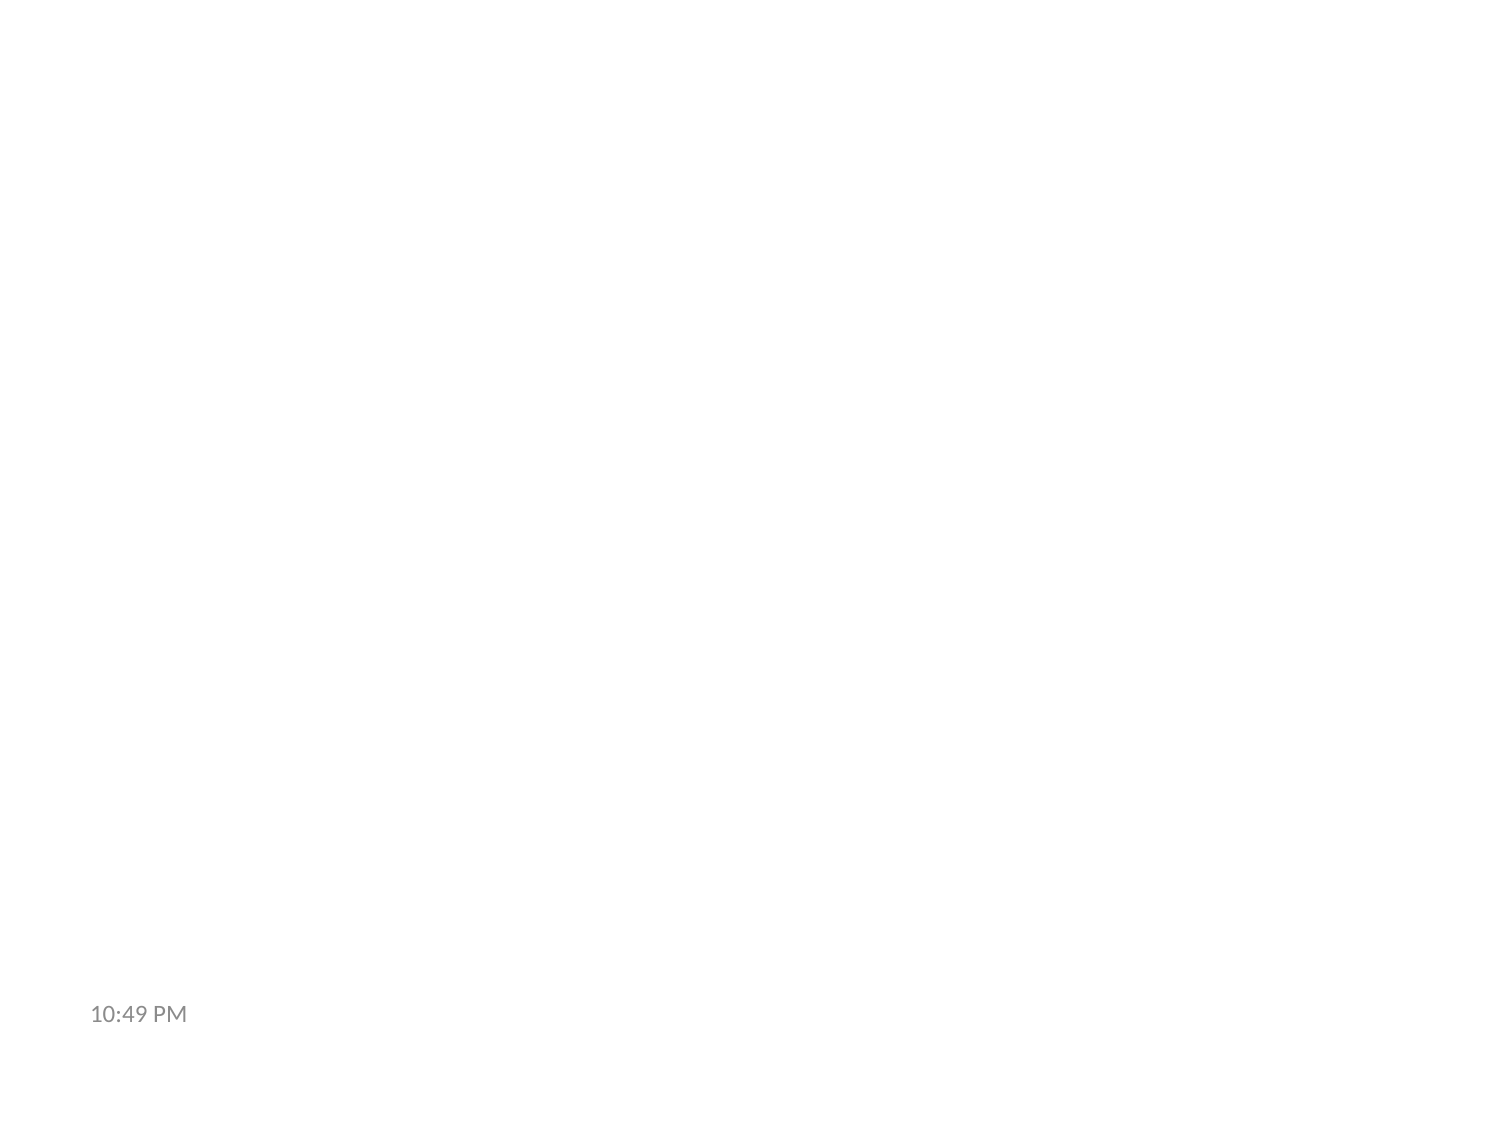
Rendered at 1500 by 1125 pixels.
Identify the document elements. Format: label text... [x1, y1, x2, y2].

text_box 3:35 PM [75, 982, 425, 1043]
